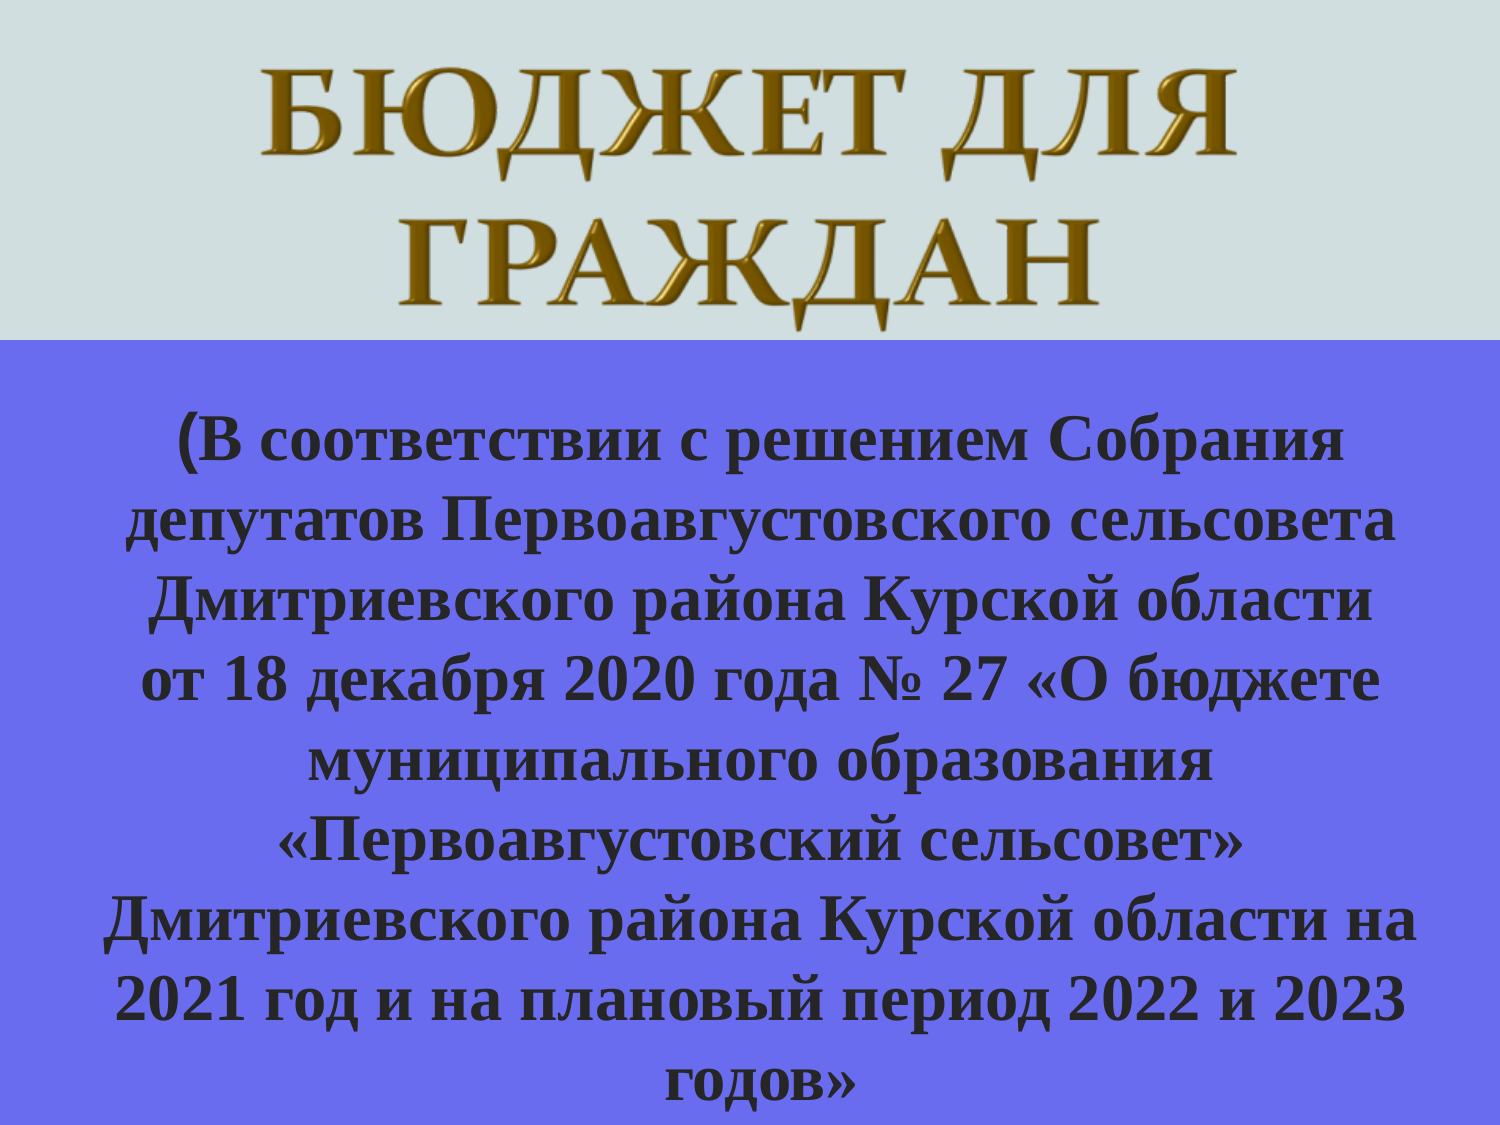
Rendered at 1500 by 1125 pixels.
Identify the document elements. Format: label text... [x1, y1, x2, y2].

text_box (В соответствии с решением Собрания депутатов Первоавгустовского сельсовета Дмитриевского района Курской области от 18 декабря 2020 года № 27 «О бюджете муниципального образования «Первоавгустовский сельсовет» Дмитриевского района Курской области на 2021 год и на плановый период 2022 и 2023 годов» [70, 386, 1454, 1125]
picture [0, 0, 1500, 341]
